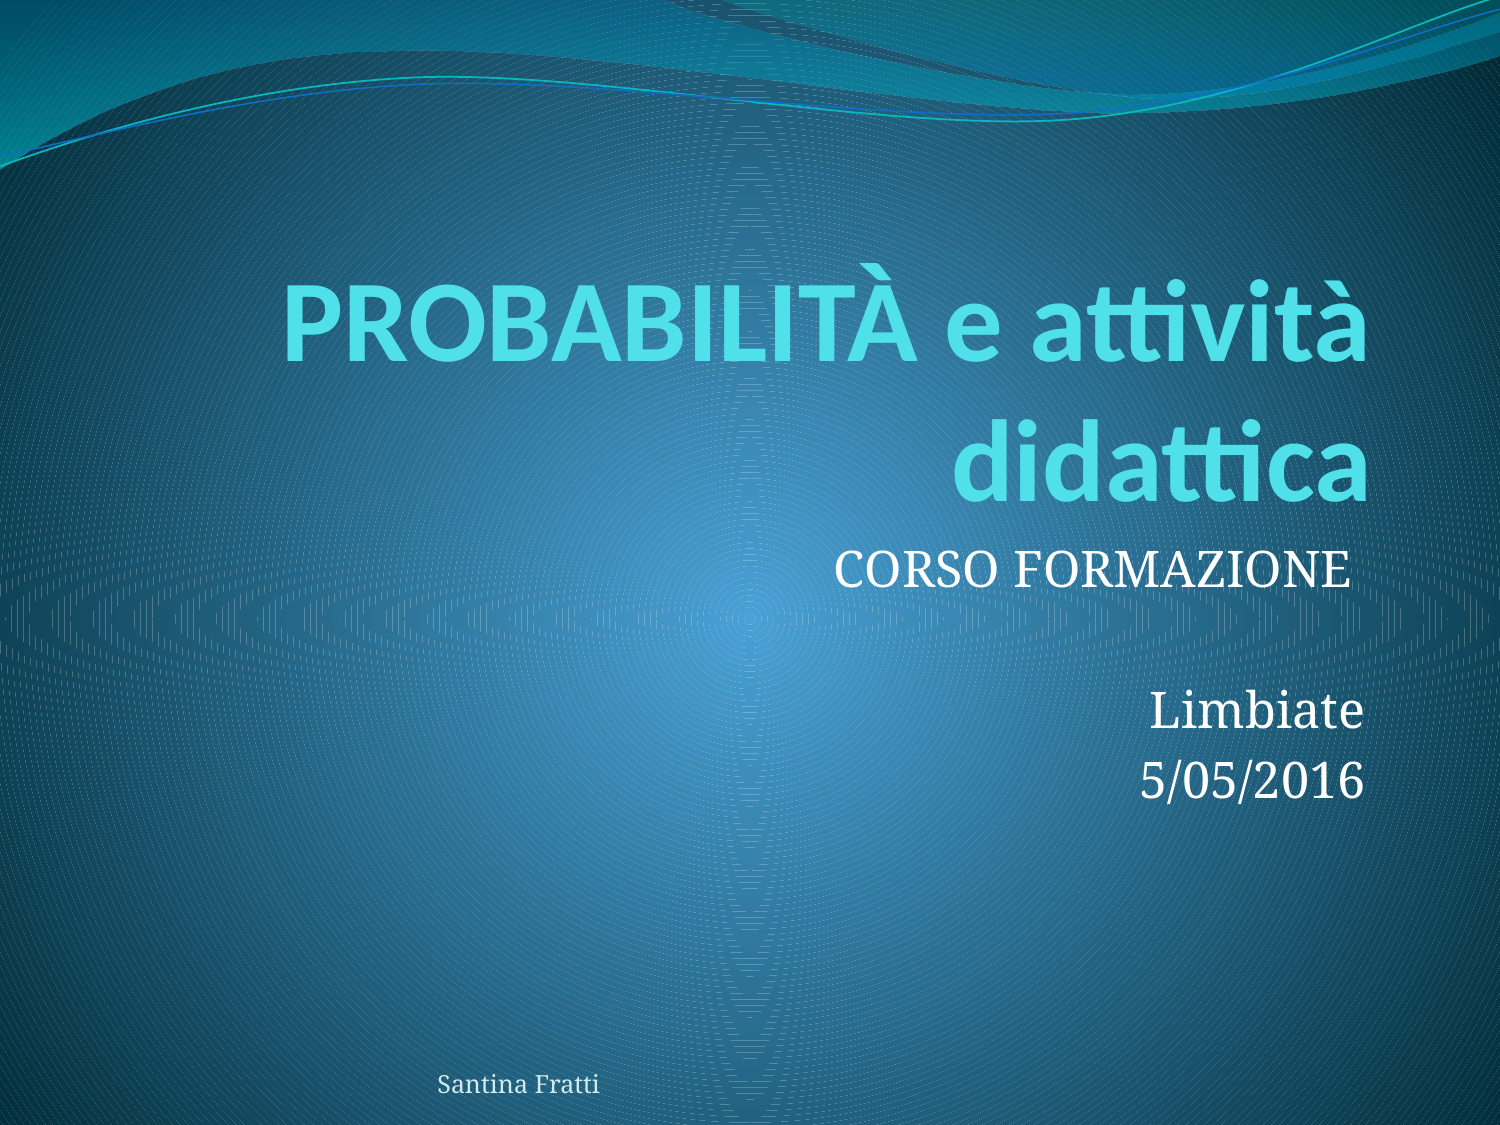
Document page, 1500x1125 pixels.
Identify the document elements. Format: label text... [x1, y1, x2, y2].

footer Santina Fratti [437, 1042, 988, 1103]
title PROBABILITÀ e attività didattica [87, 224, 1376, 525]
subtitle CORSO FORMAZIONE Limbiate 5/05/2016 [87, 529, 1376, 818]
